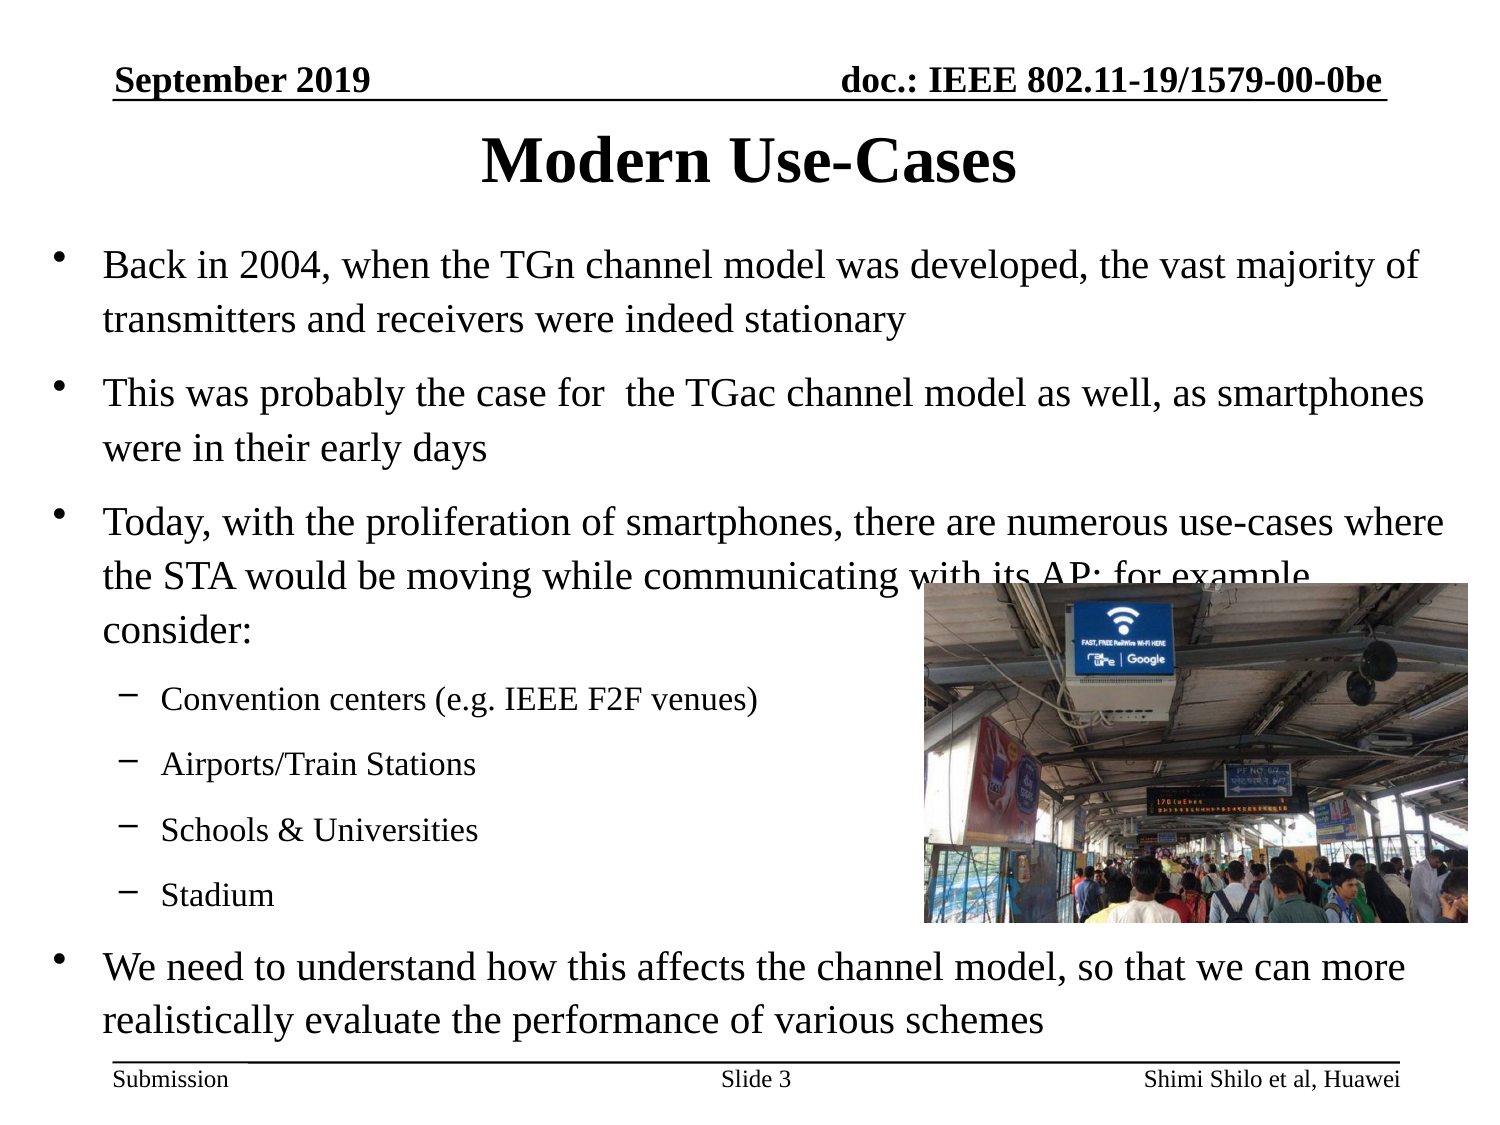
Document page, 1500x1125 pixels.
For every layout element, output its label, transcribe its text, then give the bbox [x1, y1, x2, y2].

slide_number Slide 3 [712, 1061, 800, 1093]
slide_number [114, 54, 374, 101]
title Modern Use-Cases [112, 112, 1388, 201]
list Back in 2004, when the TGn channel model was developed, the vast majority of transmitters and receivers were indeed stationary This was probably the case for the TGac channel model as well, as smartphones were in their early days Today, with the proliferation of smartphones, there are numerous use-cases where the STA would be moving while communicating with its AP; for example, consider: Convention centers (e.g. IEEE F2F venues) Airports/Train Stations Schools & Universities Stadium We need to understand how this affects the channel model, so that we can more realistically evaluate the performance of various schemes [37, 224, 1476, 1051]
picture [923, 583, 1469, 924]
footer Shimi Shilo et al, Huawei [1140, 1061, 1402, 1093]
